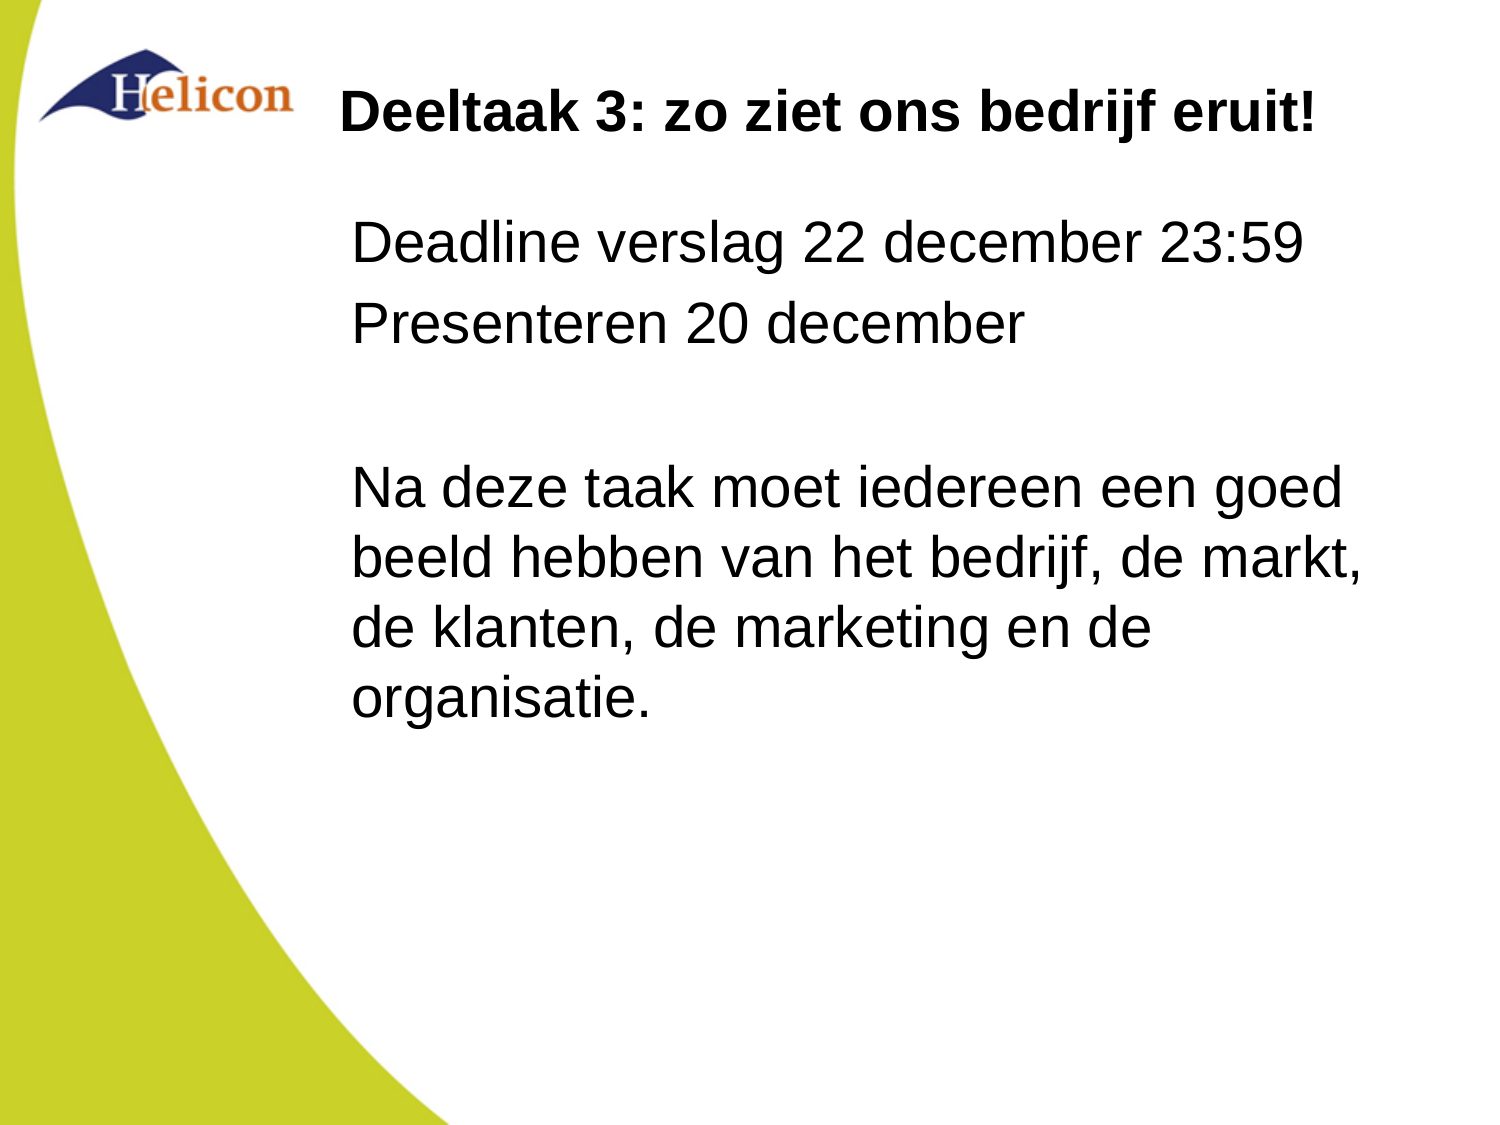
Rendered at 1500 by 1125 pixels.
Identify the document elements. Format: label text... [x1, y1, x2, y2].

list Deadline verslag 22 december 23:59 Presenteren 20 december Na deze taak moet iedereen een goed beeld hebben van het bedrijf, de markt, de klanten, de marketing en de organisatie. [336, 196, 1425, 1005]
picture [0, 0, 1500, 1125]
title Deeltaak 3: zo ziet ons bedrijf eruit! [324, 54, 1415, 161]
